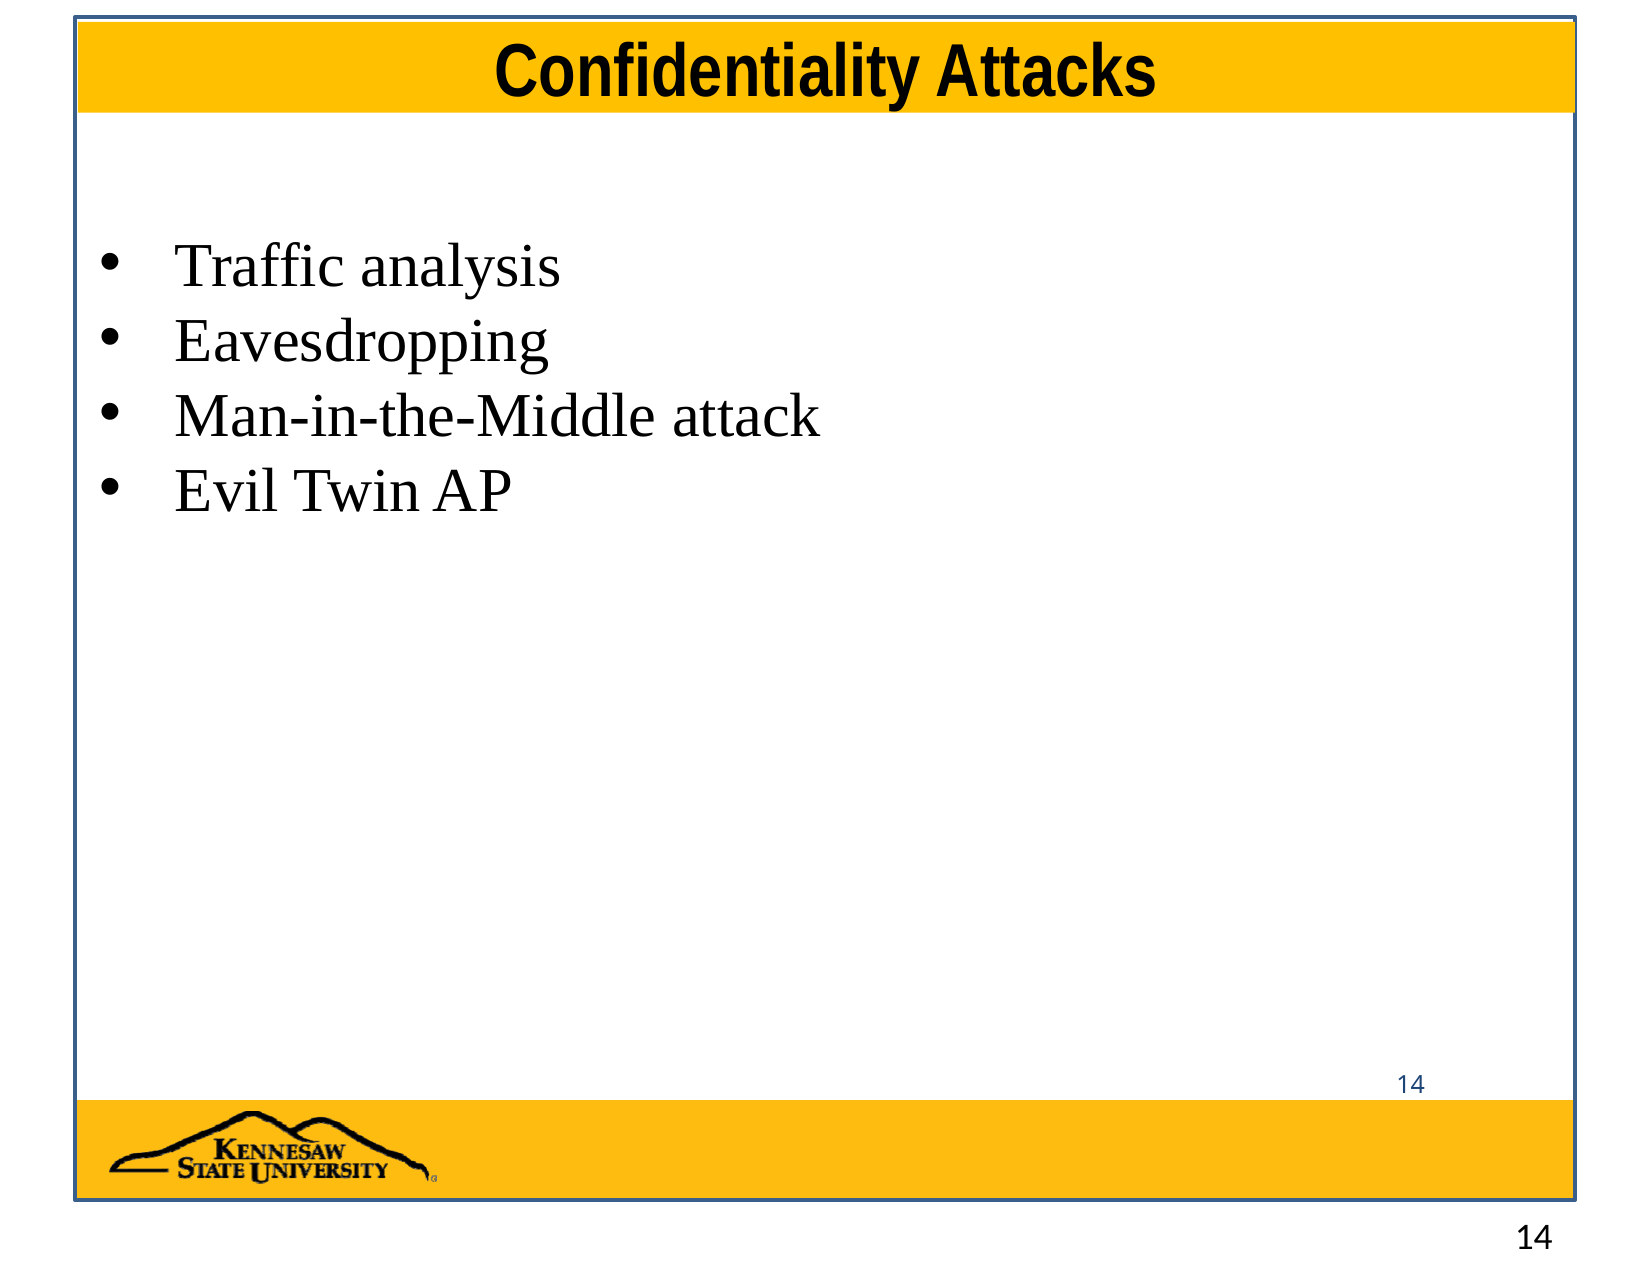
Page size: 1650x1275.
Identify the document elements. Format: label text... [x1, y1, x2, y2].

picture [108, 1111, 437, 1184]
title Confidentiality Attacks [77, 21, 1575, 113]
slide_number 14 [1299, 1042, 1425, 1103]
list Traffic analysis Eavesdropping Man-in-the-Middle attack Evil Twin AP [99, 223, 1550, 527]
